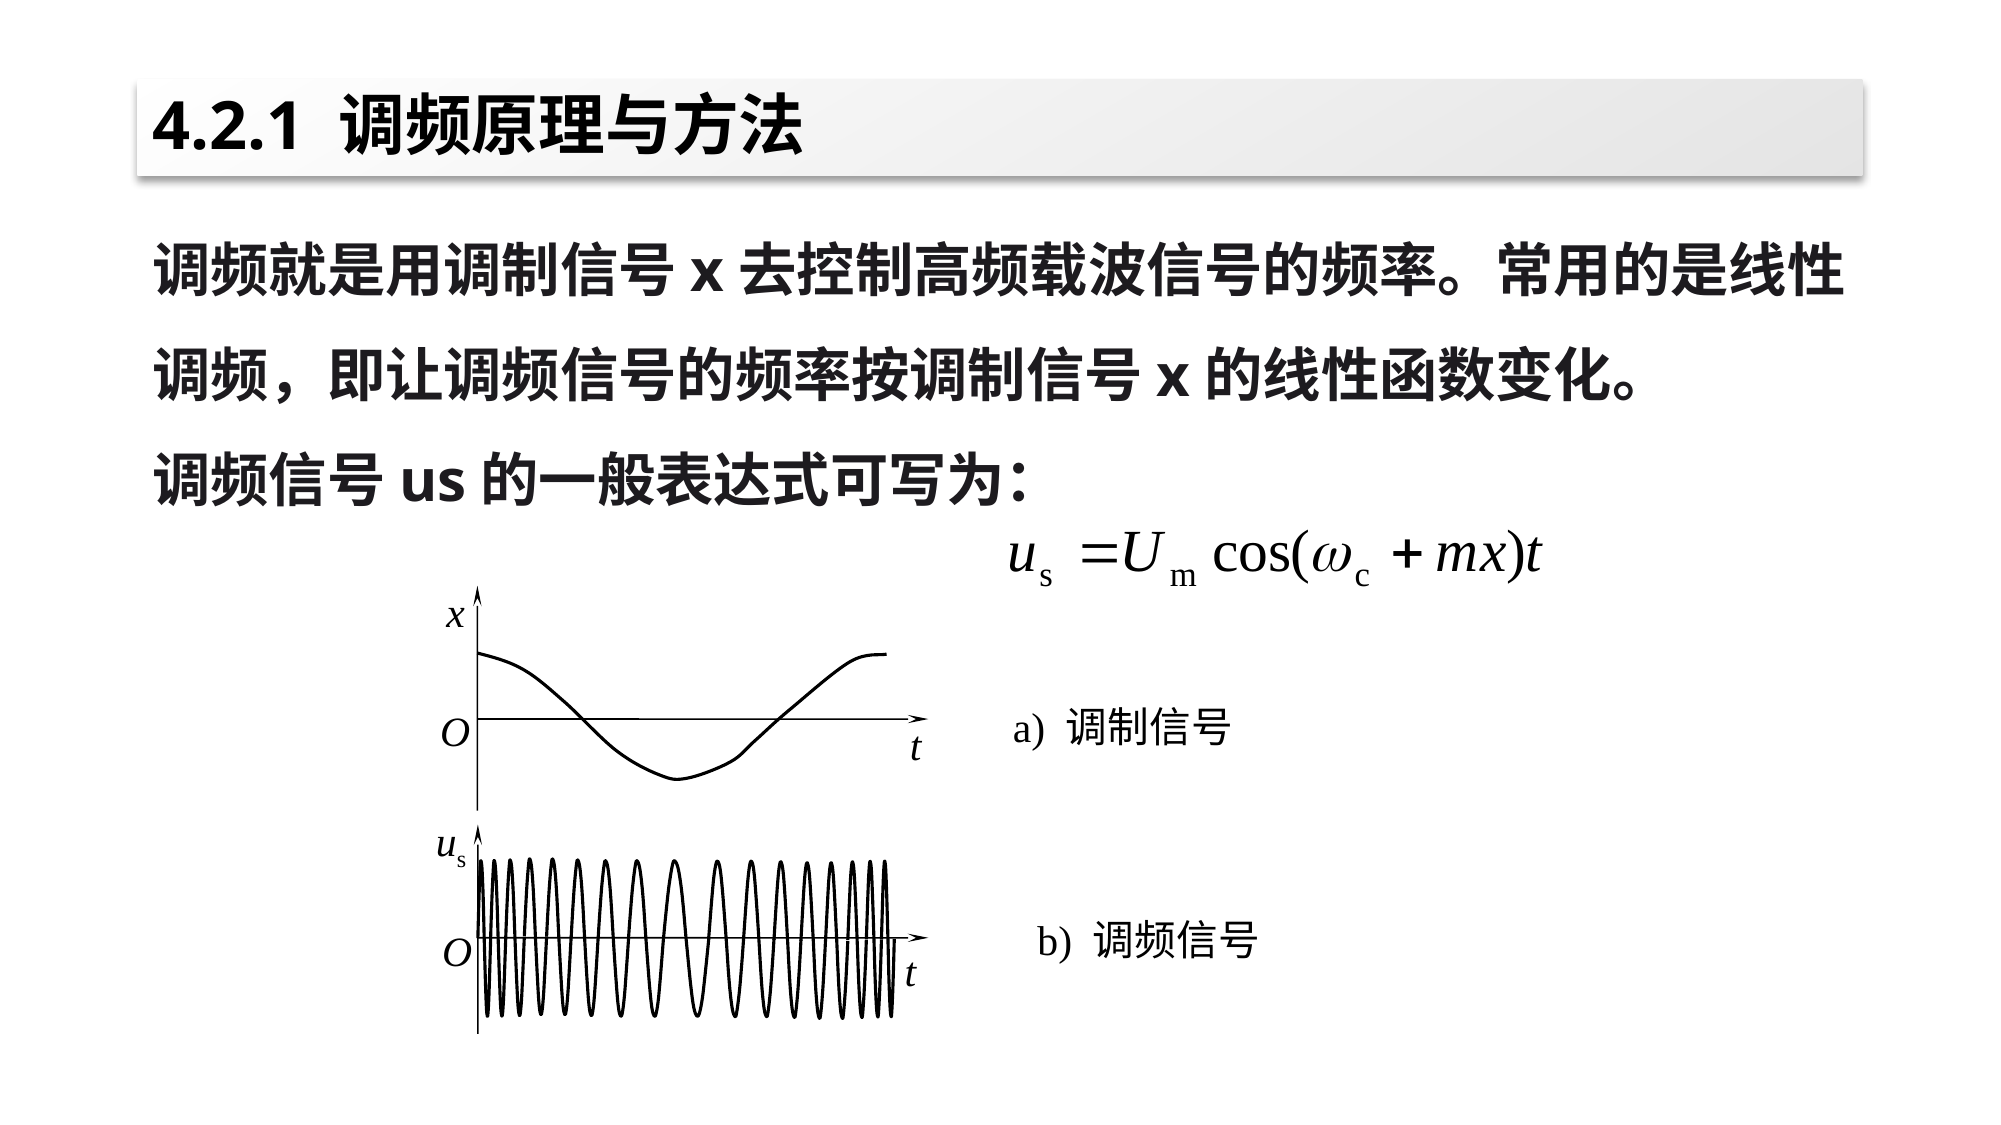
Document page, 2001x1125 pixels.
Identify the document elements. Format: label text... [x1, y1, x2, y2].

title 4.2.1 调频原理与方法 [137, 79, 1863, 176]
list 调频就是用调制信号x去控制高频载波信号的频率。常用的是线性调频，即让调频信号的频率按调制信号x的线性函数变化。 调频信号us的一般表达式可写为： [137, 191, 1863, 1014]
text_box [421, 578, 971, 1034]
text_box b) 调频信号 [1022, 906, 1307, 984]
text_box a) 调制信号 [998, 692, 1269, 770]
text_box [999, 511, 1556, 602]
